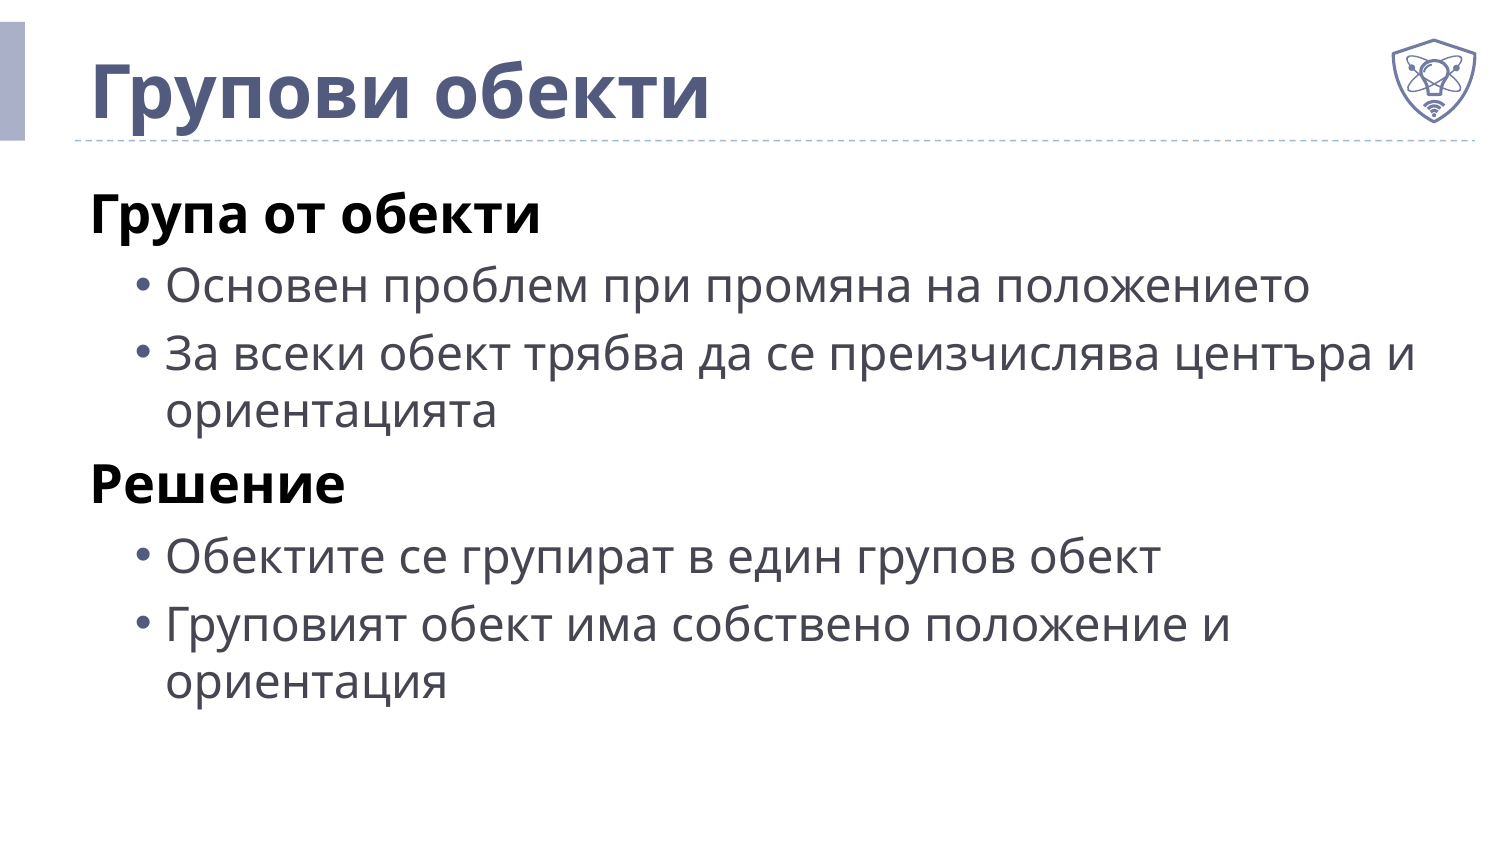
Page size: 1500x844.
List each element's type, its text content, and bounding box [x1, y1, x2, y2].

list Група от обекти Основен проблем при промяна на положението За всеки обект трябва да се преизчислява центъра и ориентацията Решение Обектите се групират в един групов обект Груповият обект има собствено положение и ориентация [75, 171, 1475, 835]
title Групови обекти [75, 18, 1475, 141]
